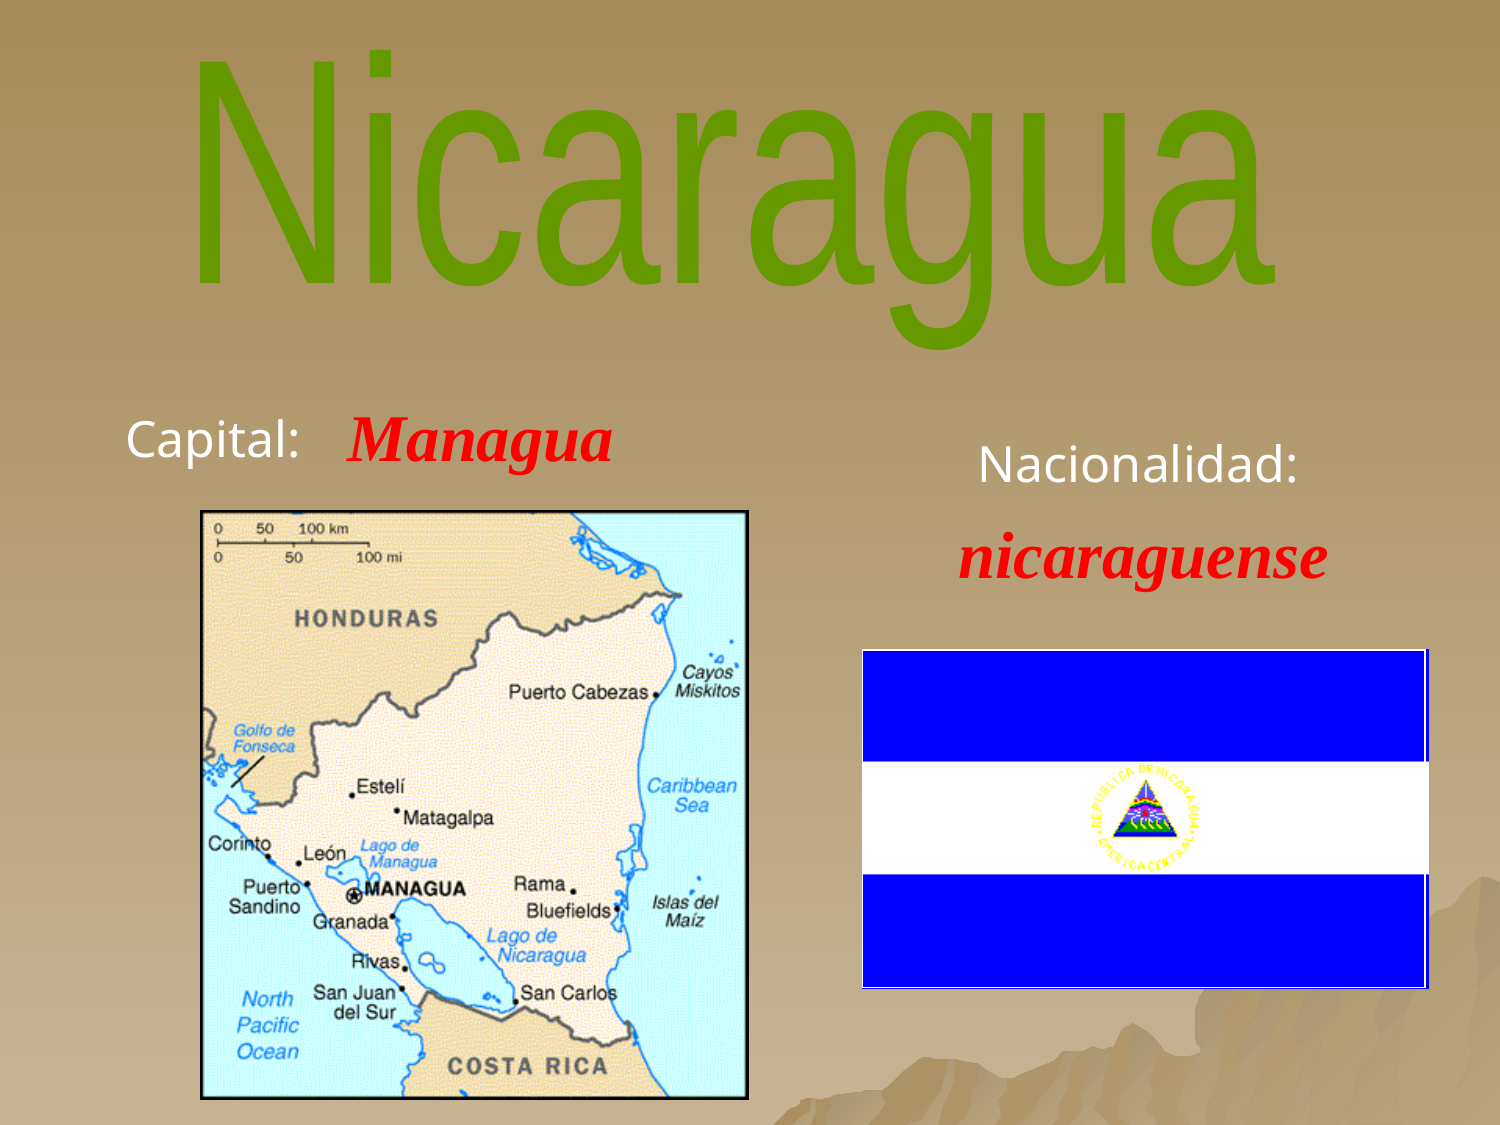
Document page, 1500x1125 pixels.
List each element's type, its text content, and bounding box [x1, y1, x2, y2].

text_box Capital: [110, 399, 316, 475]
text_box Managua [224, 387, 738, 483]
text_box nicaraguense [887, 504, 1400, 600]
picture [862, 649, 1429, 990]
text_box Nacionalidad: [963, 424, 1315, 500]
picture [199, 510, 749, 1101]
